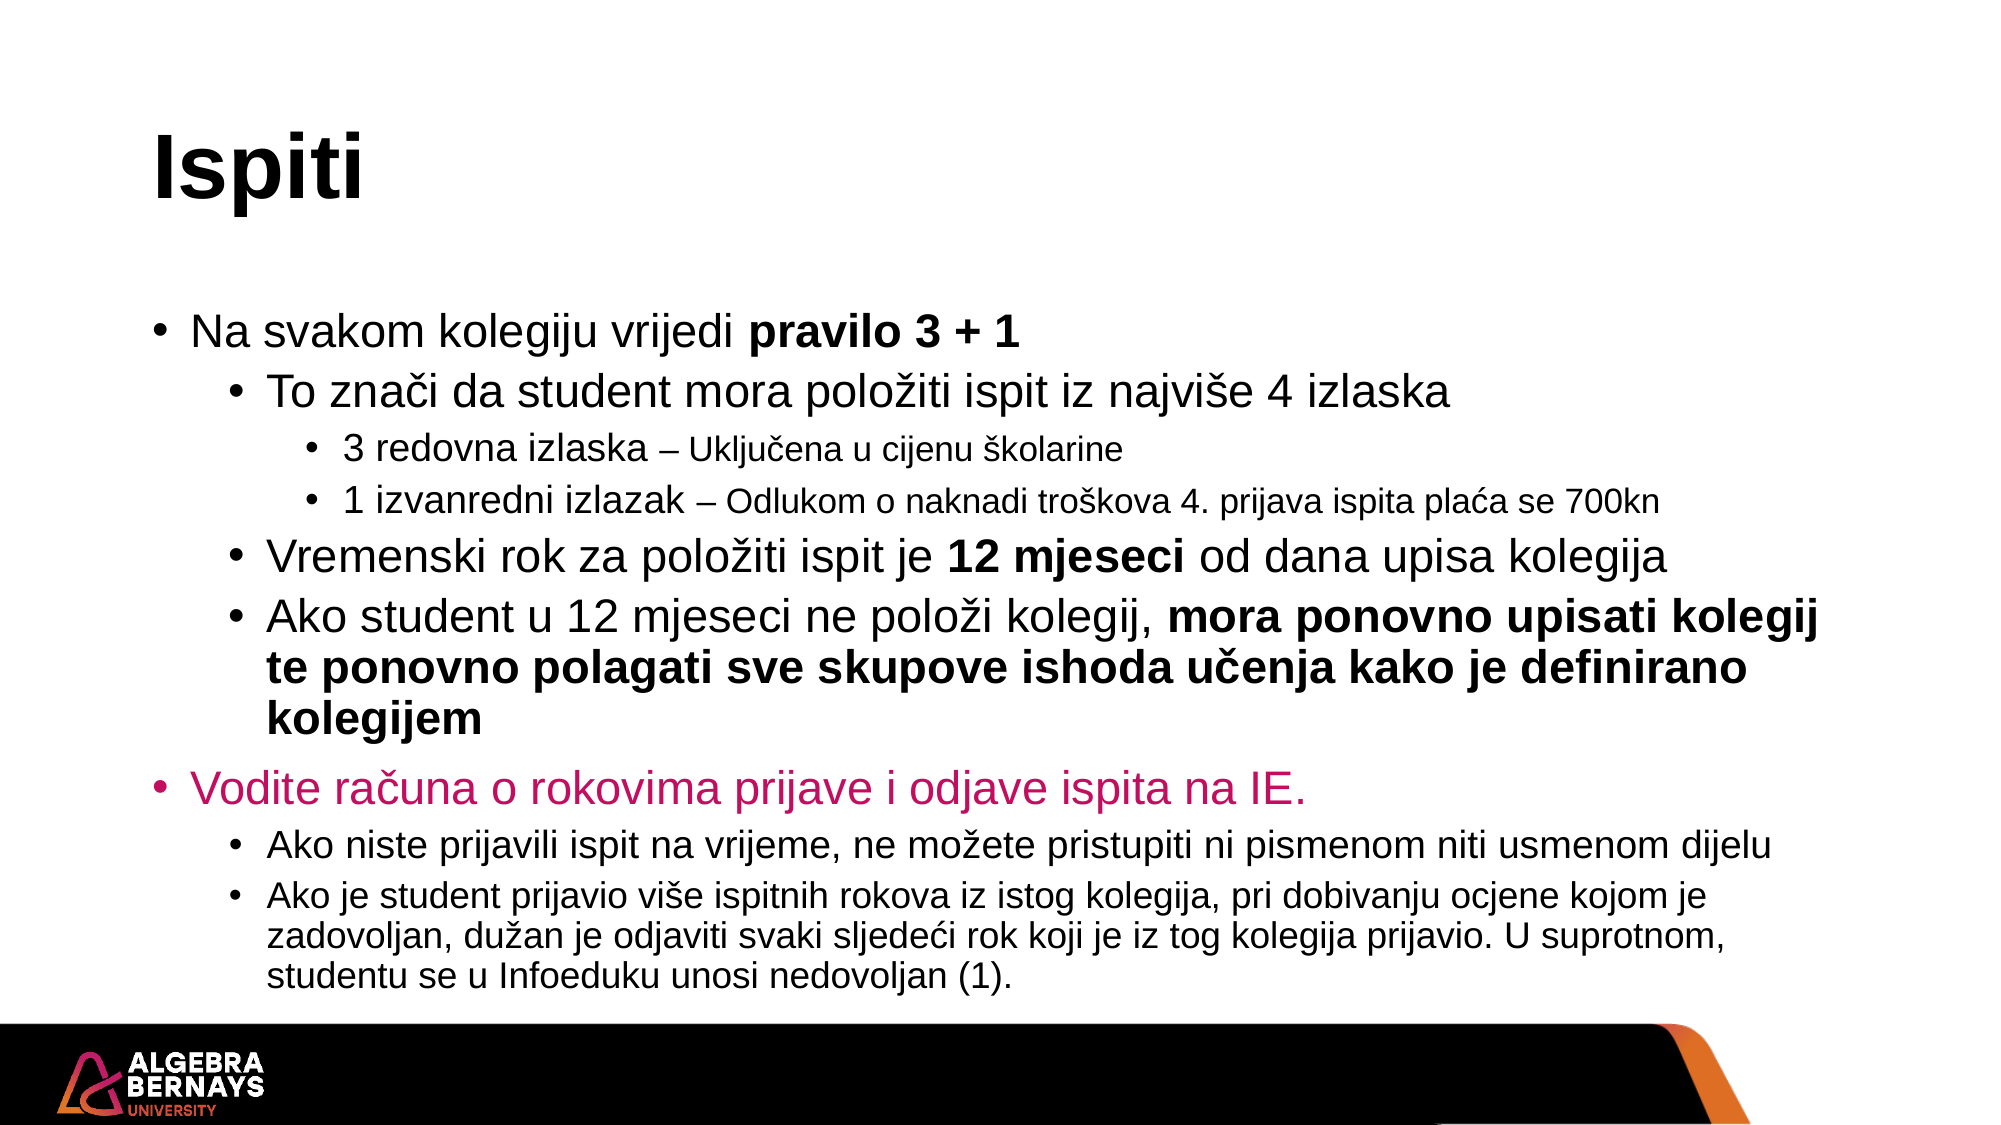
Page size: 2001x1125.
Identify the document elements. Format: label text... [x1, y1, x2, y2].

picture [0, 1023, 1958, 1125]
list Na svakom kolegiju vrijedi pravilo 3 + 1 To znači da student mora položiti ispit iz najviše 4 izlaska 3 redovna izlaska – Uključena u cijenu školarine 1 izvanredni izlazak – Odlukom o naknadi troškova 4. prijava ispita plaća se 700kn Vremenski rok za položiti ispit je 12 mjeseci od dana upisa kolegija Ako student u 12 mjeseci ne položi kolegij, mora ponovno upisati kolegij te ponovno polagati sve skupove ishoda učenja kako je definirano kolegijem Vodite računa o rokovima prijave i odjave ispita na IE. Ako niste prijavili ispit na vrijeme, ne možete pristupiti ni pismenom niti usmenom dijelu Ako je student prijavio više ispitnih rokova iz istog kolegija, pri dobivanju ocjene kojom je zadovoljan, dužan je odjaviti svaki sljedeći rok koji je iz tog kolegija prijavio. U suprotnom, studentu se u Infoeduku unosi nedovoljan (1). [137, 299, 1863, 1014]
title Ispiti [137, 59, 1863, 278]
